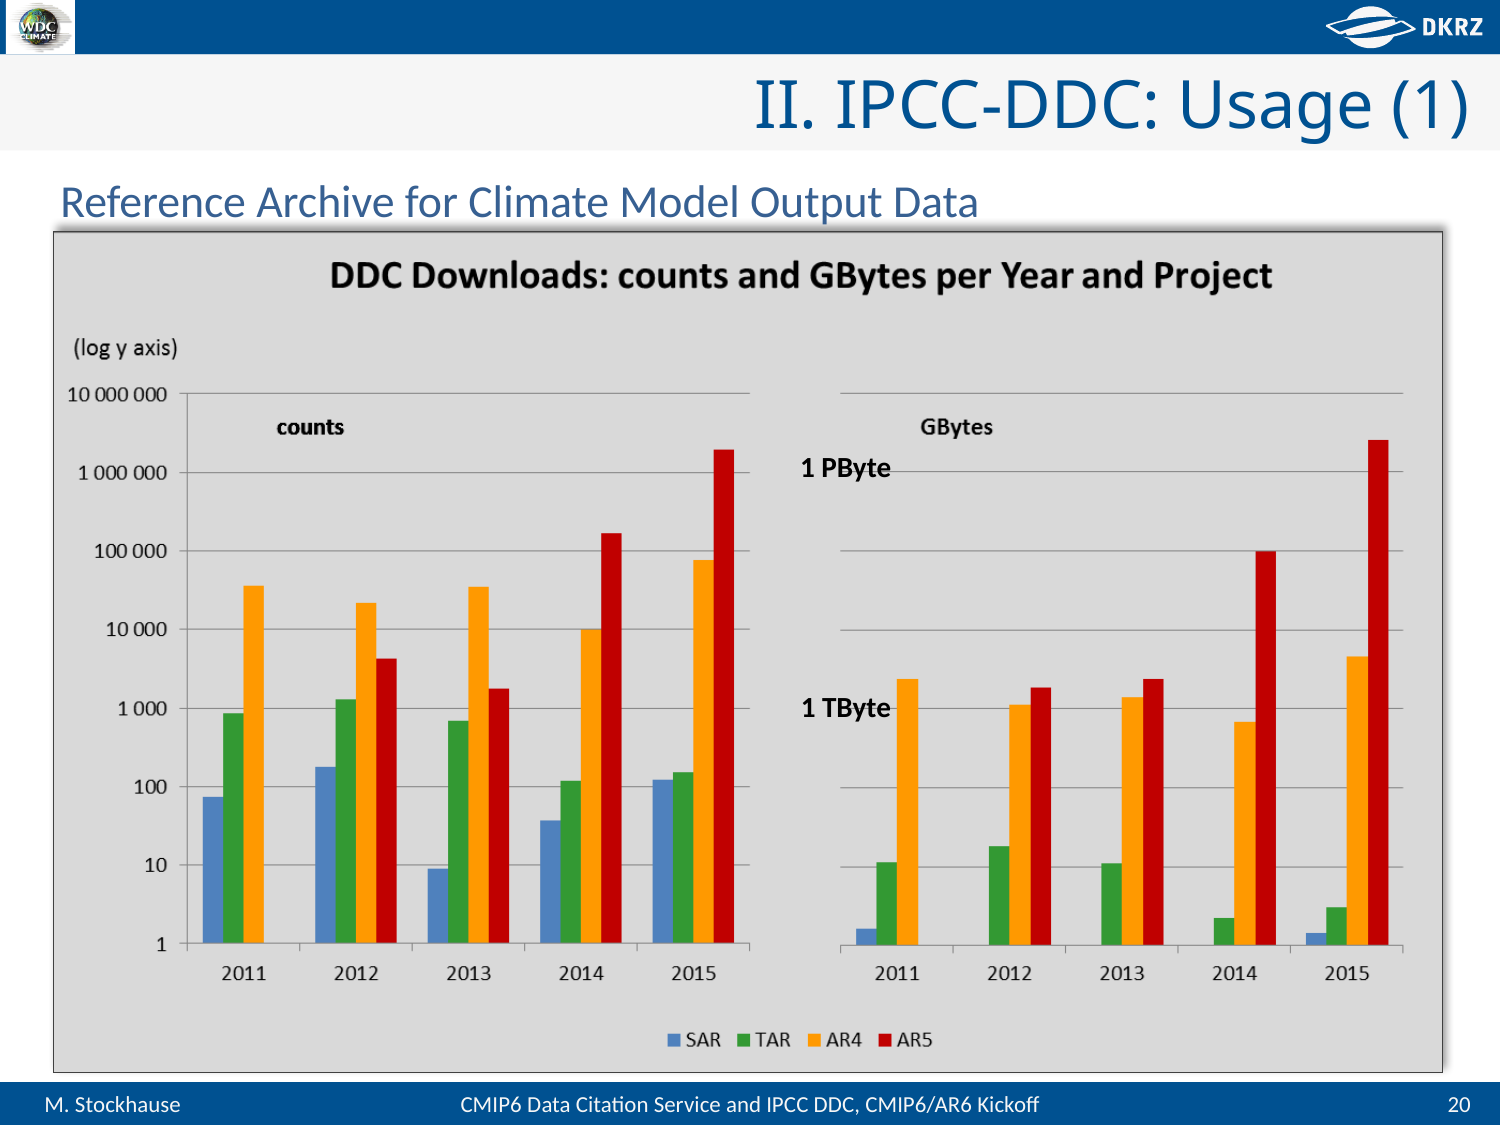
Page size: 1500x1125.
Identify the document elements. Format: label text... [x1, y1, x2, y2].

picture [5, 0, 75, 54]
picture [52, 231, 1443, 1073]
text_box Reference Archive for Climate Model Output Data [45, 164, 996, 234]
title II. IPCC-DDC: Usage (1) [0, 54, 1500, 151]
slide_number 20 [1376, 1082, 1500, 1125]
